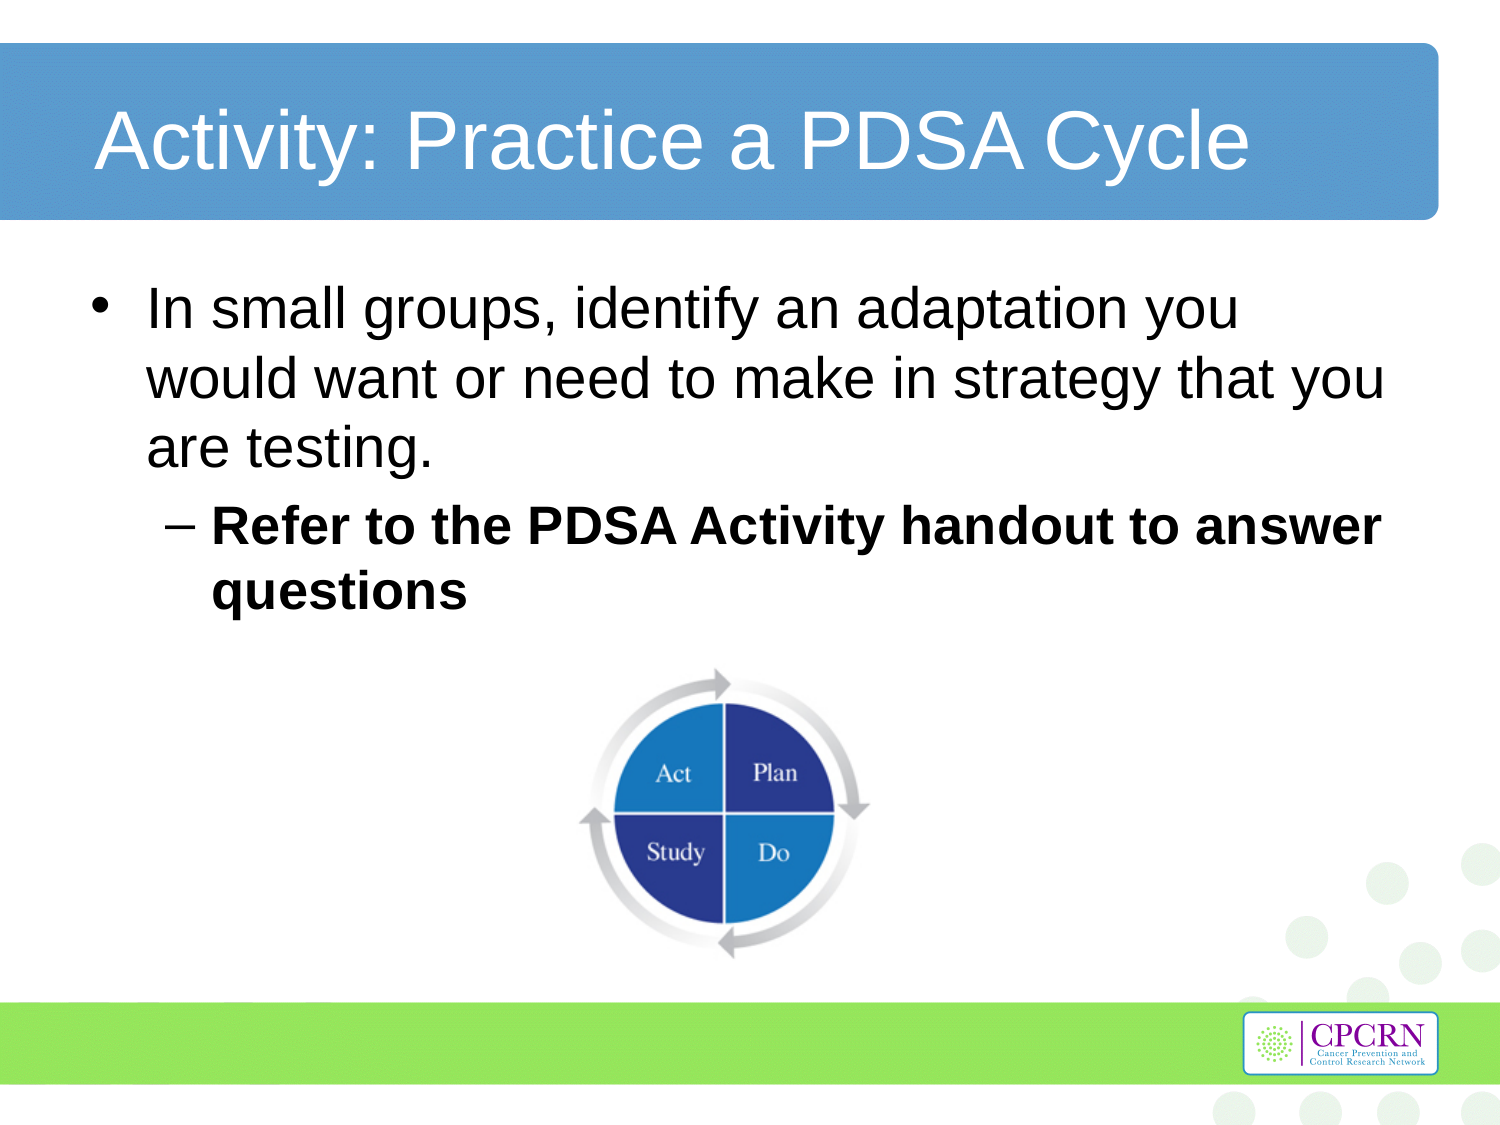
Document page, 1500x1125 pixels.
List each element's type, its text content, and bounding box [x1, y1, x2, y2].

picture [0, 0, 1500, 1125]
list In small groups, identify an adaptation you would want or need to make in strategy that you are testing. Refer to the PDSA Activity handout to answer questions [75, 262, 1425, 1005]
title Activity: Practice a PDSA Cycle [79, 42, 1500, 230]
